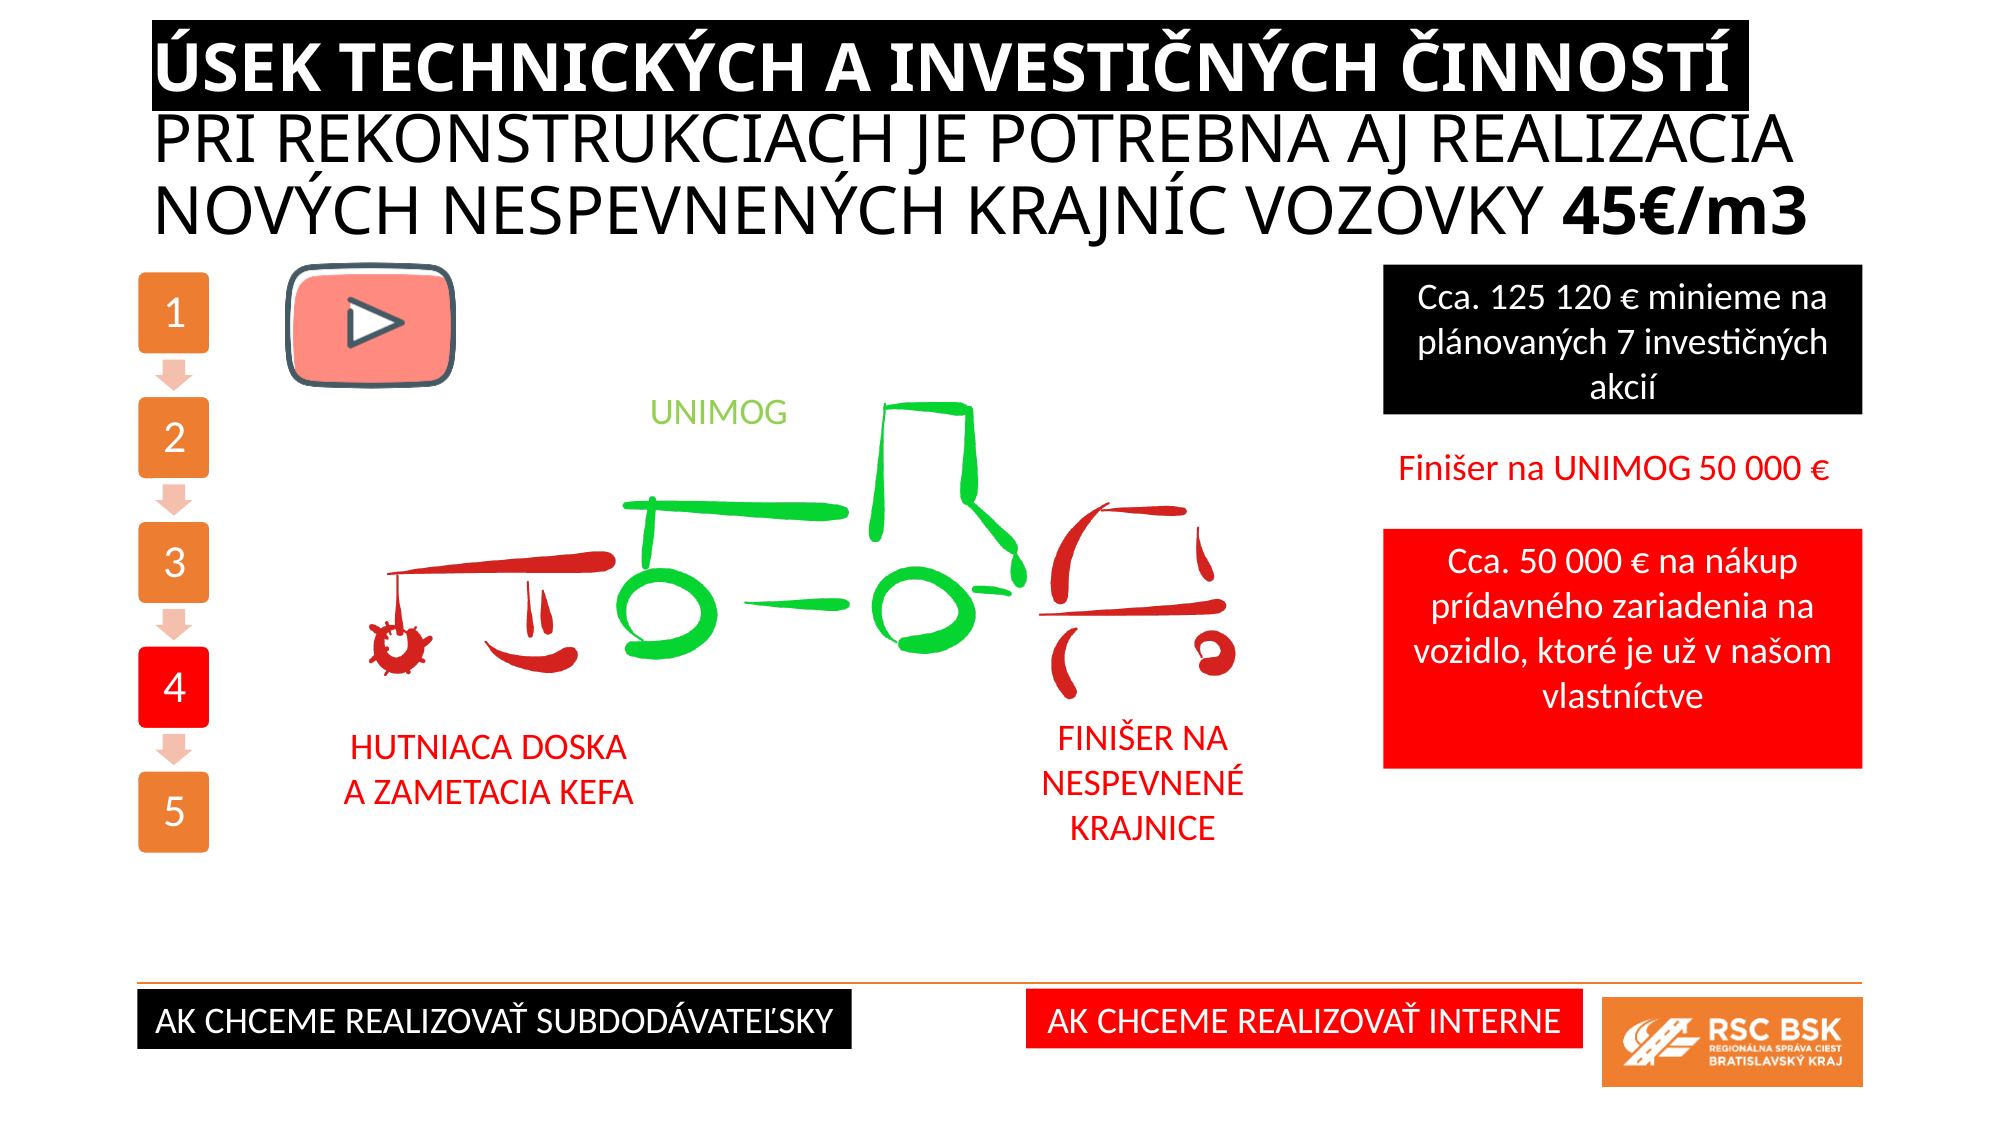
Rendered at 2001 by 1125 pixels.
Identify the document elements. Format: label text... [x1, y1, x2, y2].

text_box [137, 271, 211, 854]
text_box FINIŠER NA NESPEVNENÉ KRAJNICE [956, 706, 1330, 856]
text_box AK CHCEME REALIZOVAŤ SUBDODÁVATEĽSKY [137, 989, 852, 1049]
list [1602, 997, 1863, 1087]
text_box HUTNIACA DOSKA A ZAMETACIA KEFA [302, 714, 676, 820]
text_box Finišer na UNIMOG 50 000 € [1383, 435, 1907, 496]
text_box Cca. 50 000 € na nákup prídavného zariadenia na vozidlo, ktoré je už v našom vlastníctve [1383, 528, 1863, 769]
title ÚSEK TECHNICKÝCH A INVESTIČNÝCH ČINNOSTÍ PRI REKONŠTRUKCIÁCH JE POTREBNÁ AJ REALIZÁCIA NOVÝCH NESPEVNENÝCH KRAJNÍC VOZOVKY 45€/m3 [137, 32, 1863, 251]
picture [279, 234, 1257, 759]
text_box Cca. 125 120 € minieme na plánovaných 7 investičných akcií [1383, 264, 1863, 415]
text_box AK CHCEME REALIZOVAŤ INTERNE [1026, 988, 1583, 1049]
